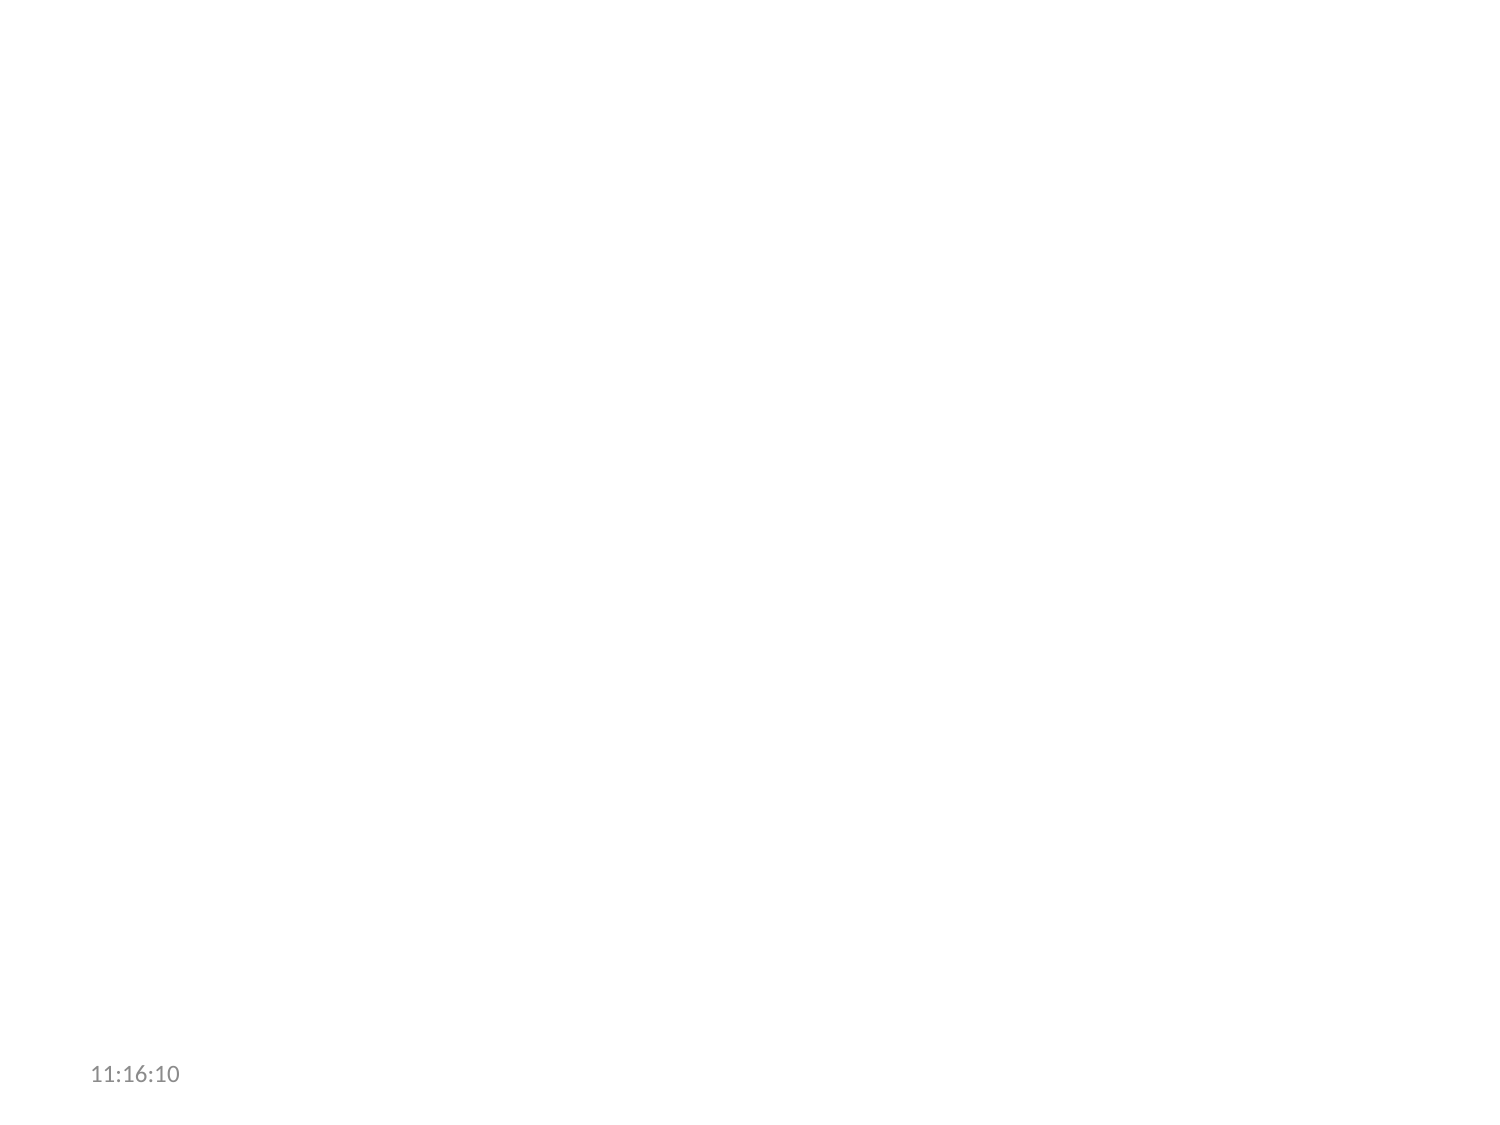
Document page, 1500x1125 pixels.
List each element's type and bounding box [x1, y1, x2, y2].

slide_number [75, 1042, 425, 1103]
